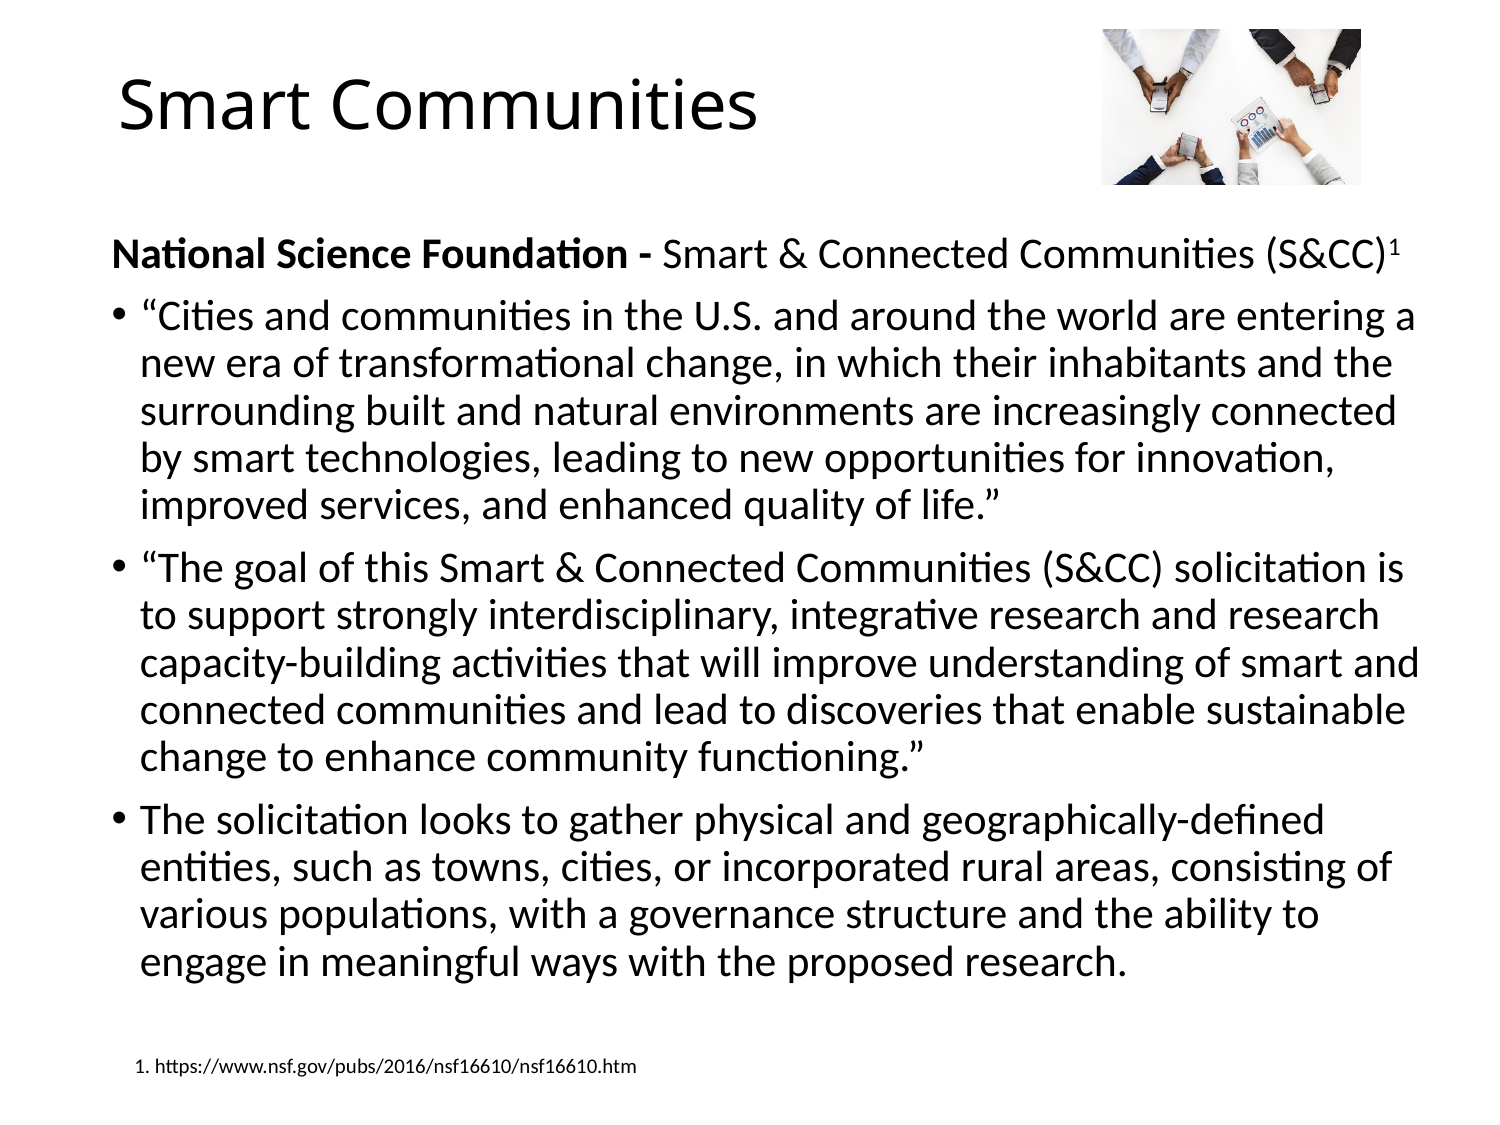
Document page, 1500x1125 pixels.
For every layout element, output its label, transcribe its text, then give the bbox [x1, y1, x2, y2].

list National Science Foundation - Smart & Connected Communities (S&CC)1 “Cities and communities in the U.S. and around the world are entering a new era of transformational change, in which their inhabitants and the surrounding built and natural environments are increasingly connected by smart technologies, leading to new opportunities for innovation, improved services, and enhanced quality of life.” “The goal of this Smart & Connected Communities (S&CC) solicitation is to support strongly interdisciplinary, integrative research and research capacity-building activities that will improve understanding of smart and connected communities and lead to discoveries that enable sustainable change to enhance community functioning.” The solicitation looks to gather physical and geographically-defined entities, such as towns, cities, or incorporated rural areas, consisting of various populations, with a governance structure and the ability to engage in meaningful ways with the proposed research. [96, 216, 1440, 872]
picture [1101, 29, 1362, 185]
text_box 1. https://www.nsf.gov/pubs/2016/nsf16610/nsf16610.htm [119, 1045, 1440, 1085]
title Smart Communities [102, 39, 1398, 216]
